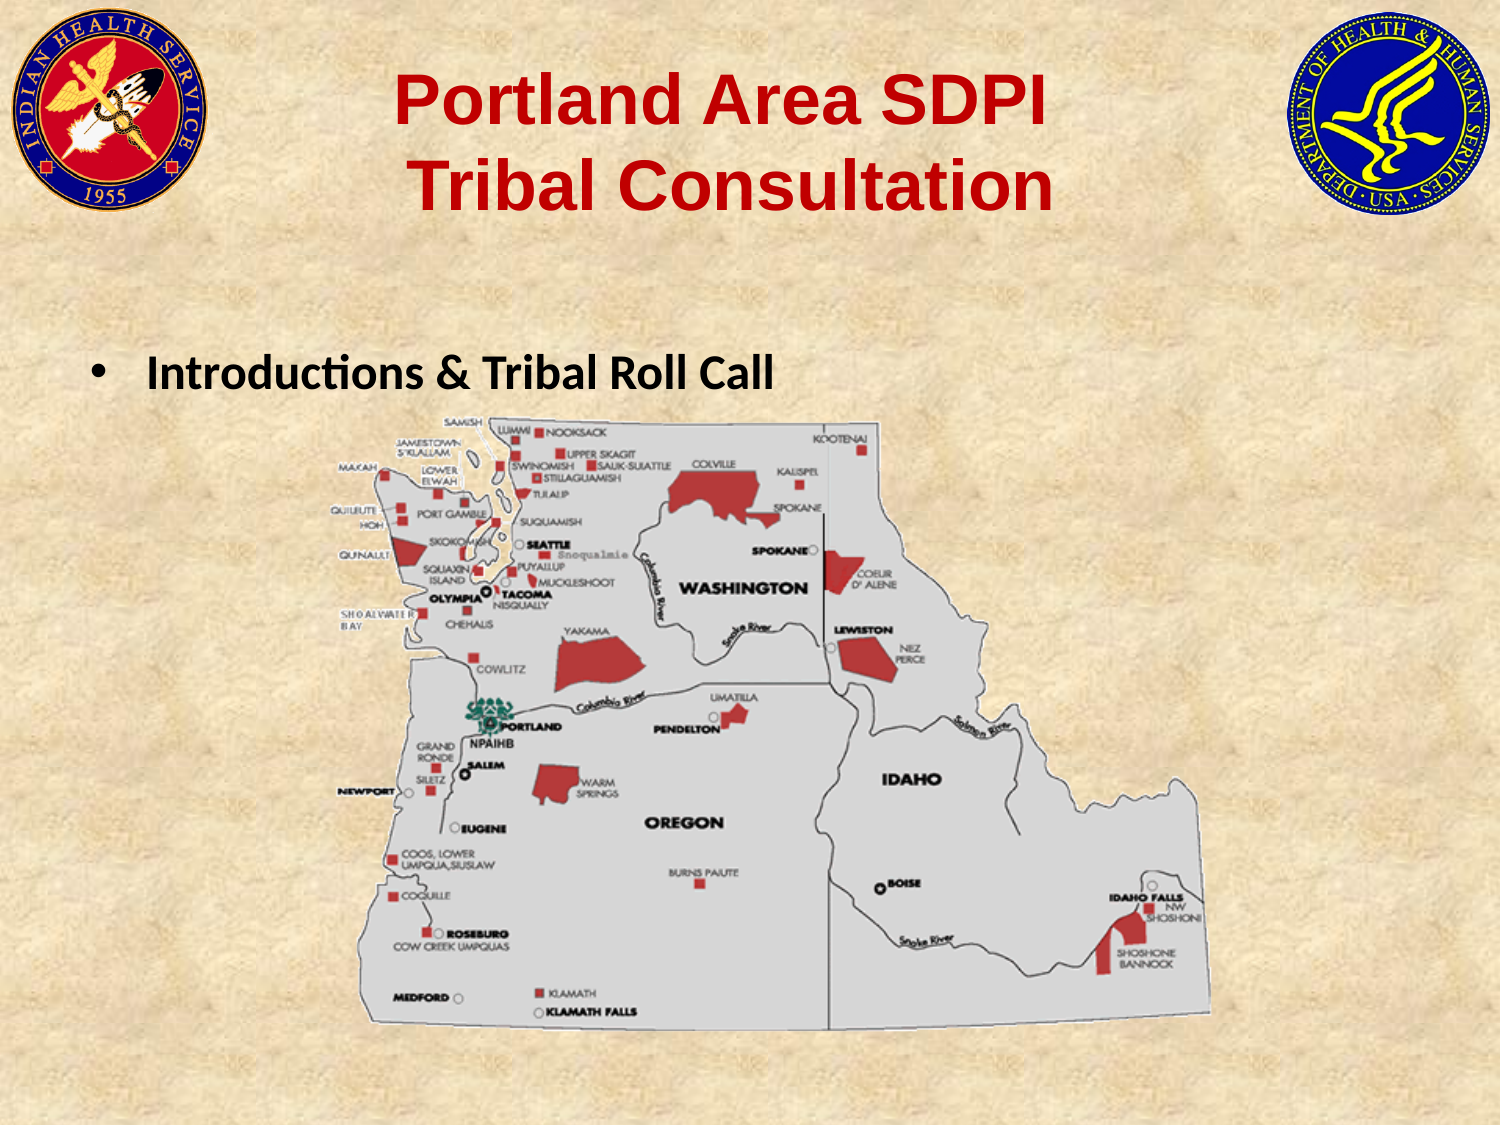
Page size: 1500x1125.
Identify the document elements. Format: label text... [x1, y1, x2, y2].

list Introductions & Tribal Roll Call [75, 262, 1425, 1035]
title Portland Area SDPI Tribal Consultation [254, 45, 1213, 233]
picture [0, 0, 1500, 1125]
